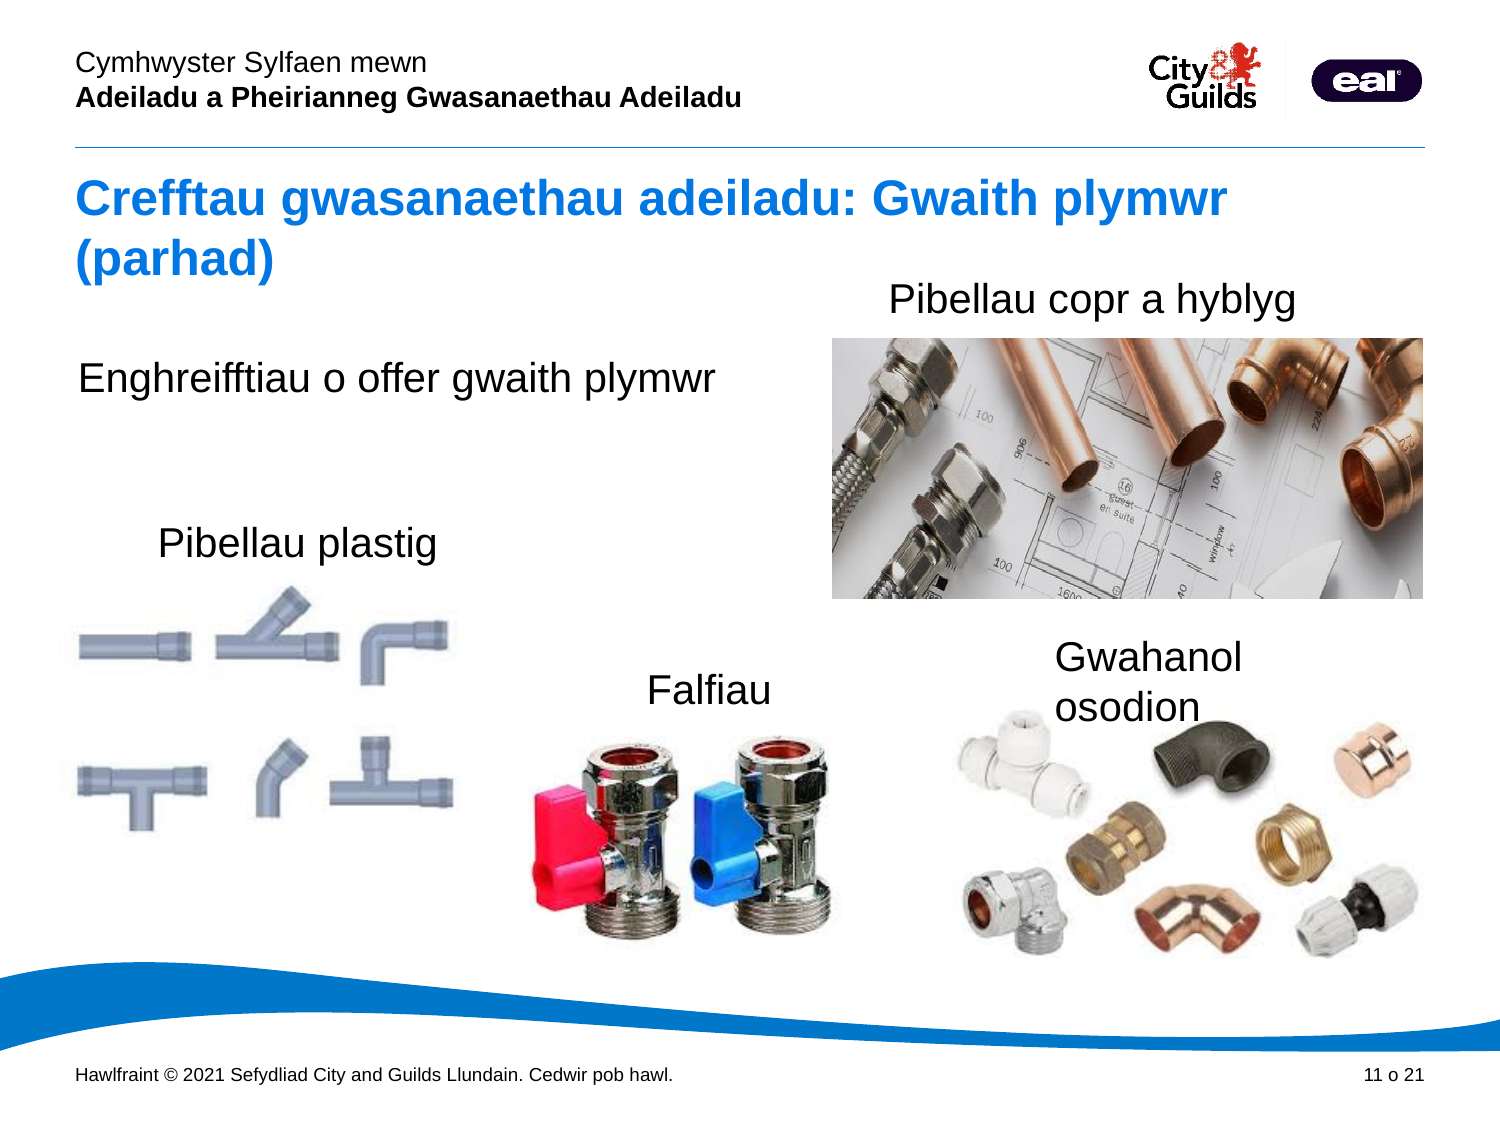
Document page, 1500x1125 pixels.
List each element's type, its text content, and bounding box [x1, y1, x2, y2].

text_box Pibellau copr a hyblyg [873, 264, 1415, 330]
picture [478, 686, 885, 990]
title Crefftau gwasanaethau adeiladu: Gwaith plymwr (parhad) [74, 165, 1426, 229]
text_box Gwahanol osodion [1039, 622, 1376, 706]
picture [832, 337, 1424, 599]
text_box Enghreifftiau o offer gwaith plymwr [63, 343, 762, 409]
picture [1149, 38, 1422, 121]
picture [951, 708, 1426, 968]
text_box Falfiau [631, 655, 969, 720]
text_box Pibellau plastig [142, 508, 479, 560]
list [59, 561, 480, 856]
